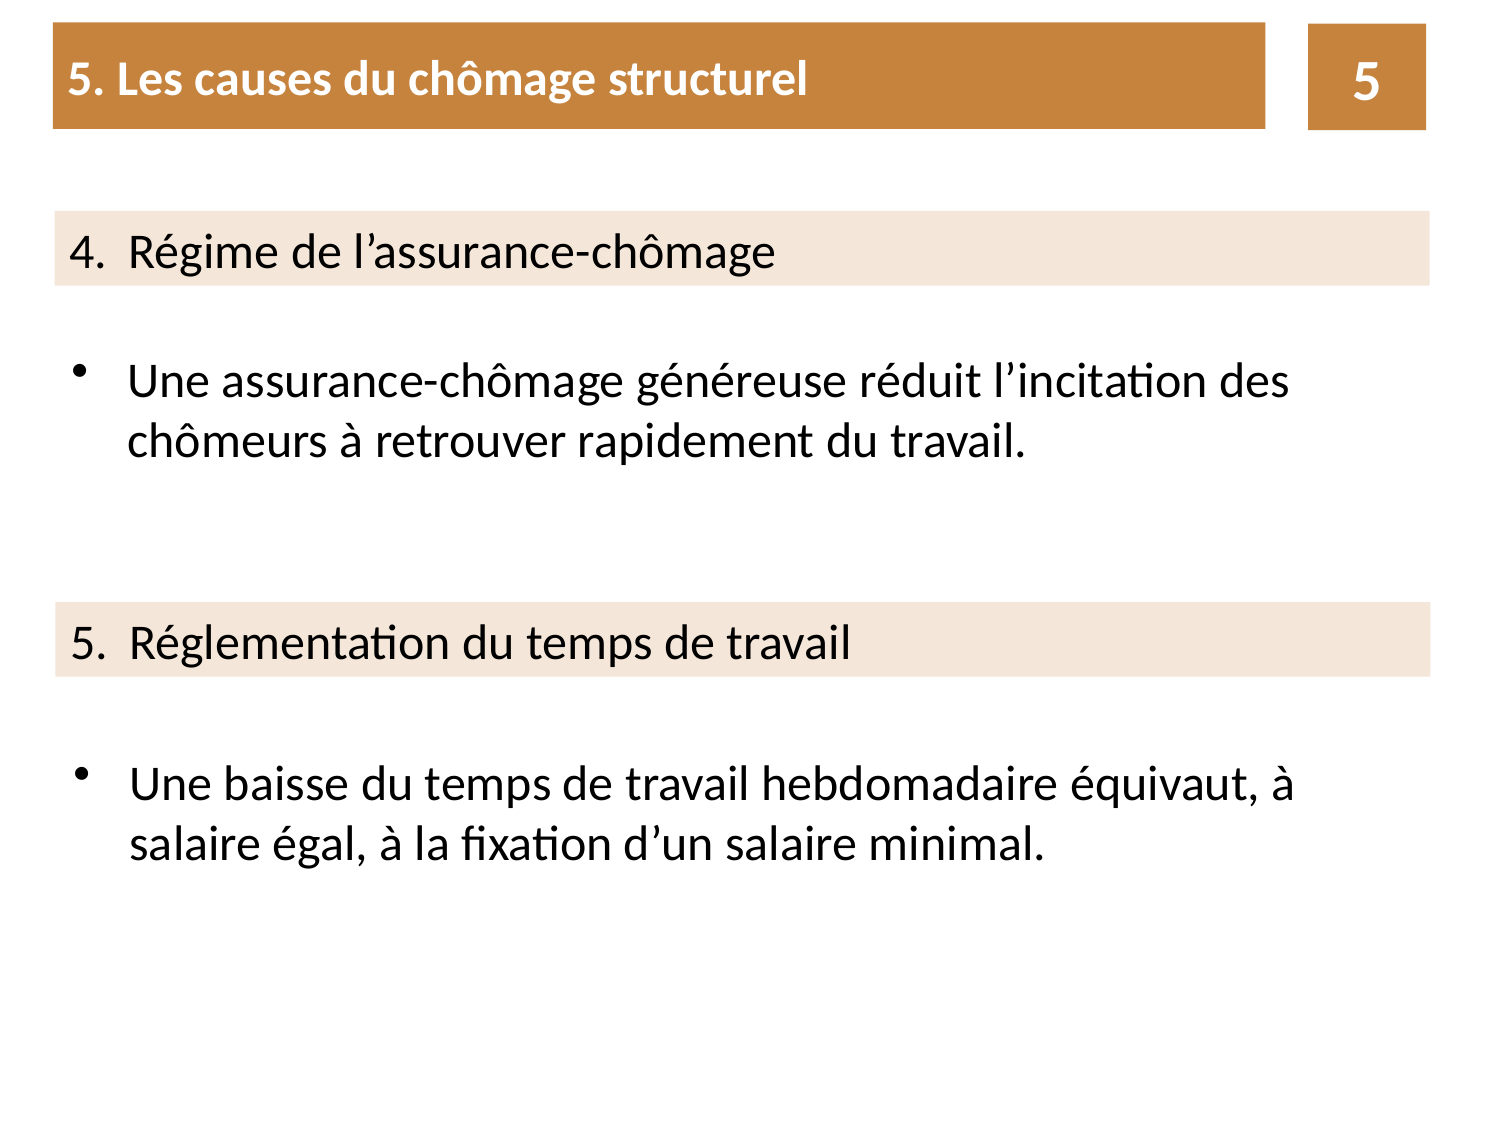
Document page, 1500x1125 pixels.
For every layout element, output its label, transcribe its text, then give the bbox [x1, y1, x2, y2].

text_box Une assurance-chômage généreuse réduit l’incitation des chômeurs à retrouver rapidement du travail. [56, 339, 1418, 475]
text_box 5. Les causes du chômage structurel [52, 22, 1266, 129]
text_box 5. Réglementation du temps de travail [55, 602, 1431, 677]
text_box 4. Régime de l’assurance-chômage [54, 210, 1430, 286]
text_box 5 [1308, 23, 1427, 131]
text_box Une baisse du temps de travail hebdomadaire équivaut, à salaire égal, à la fixation d’un salaire minimal. [58, 742, 1420, 878]
